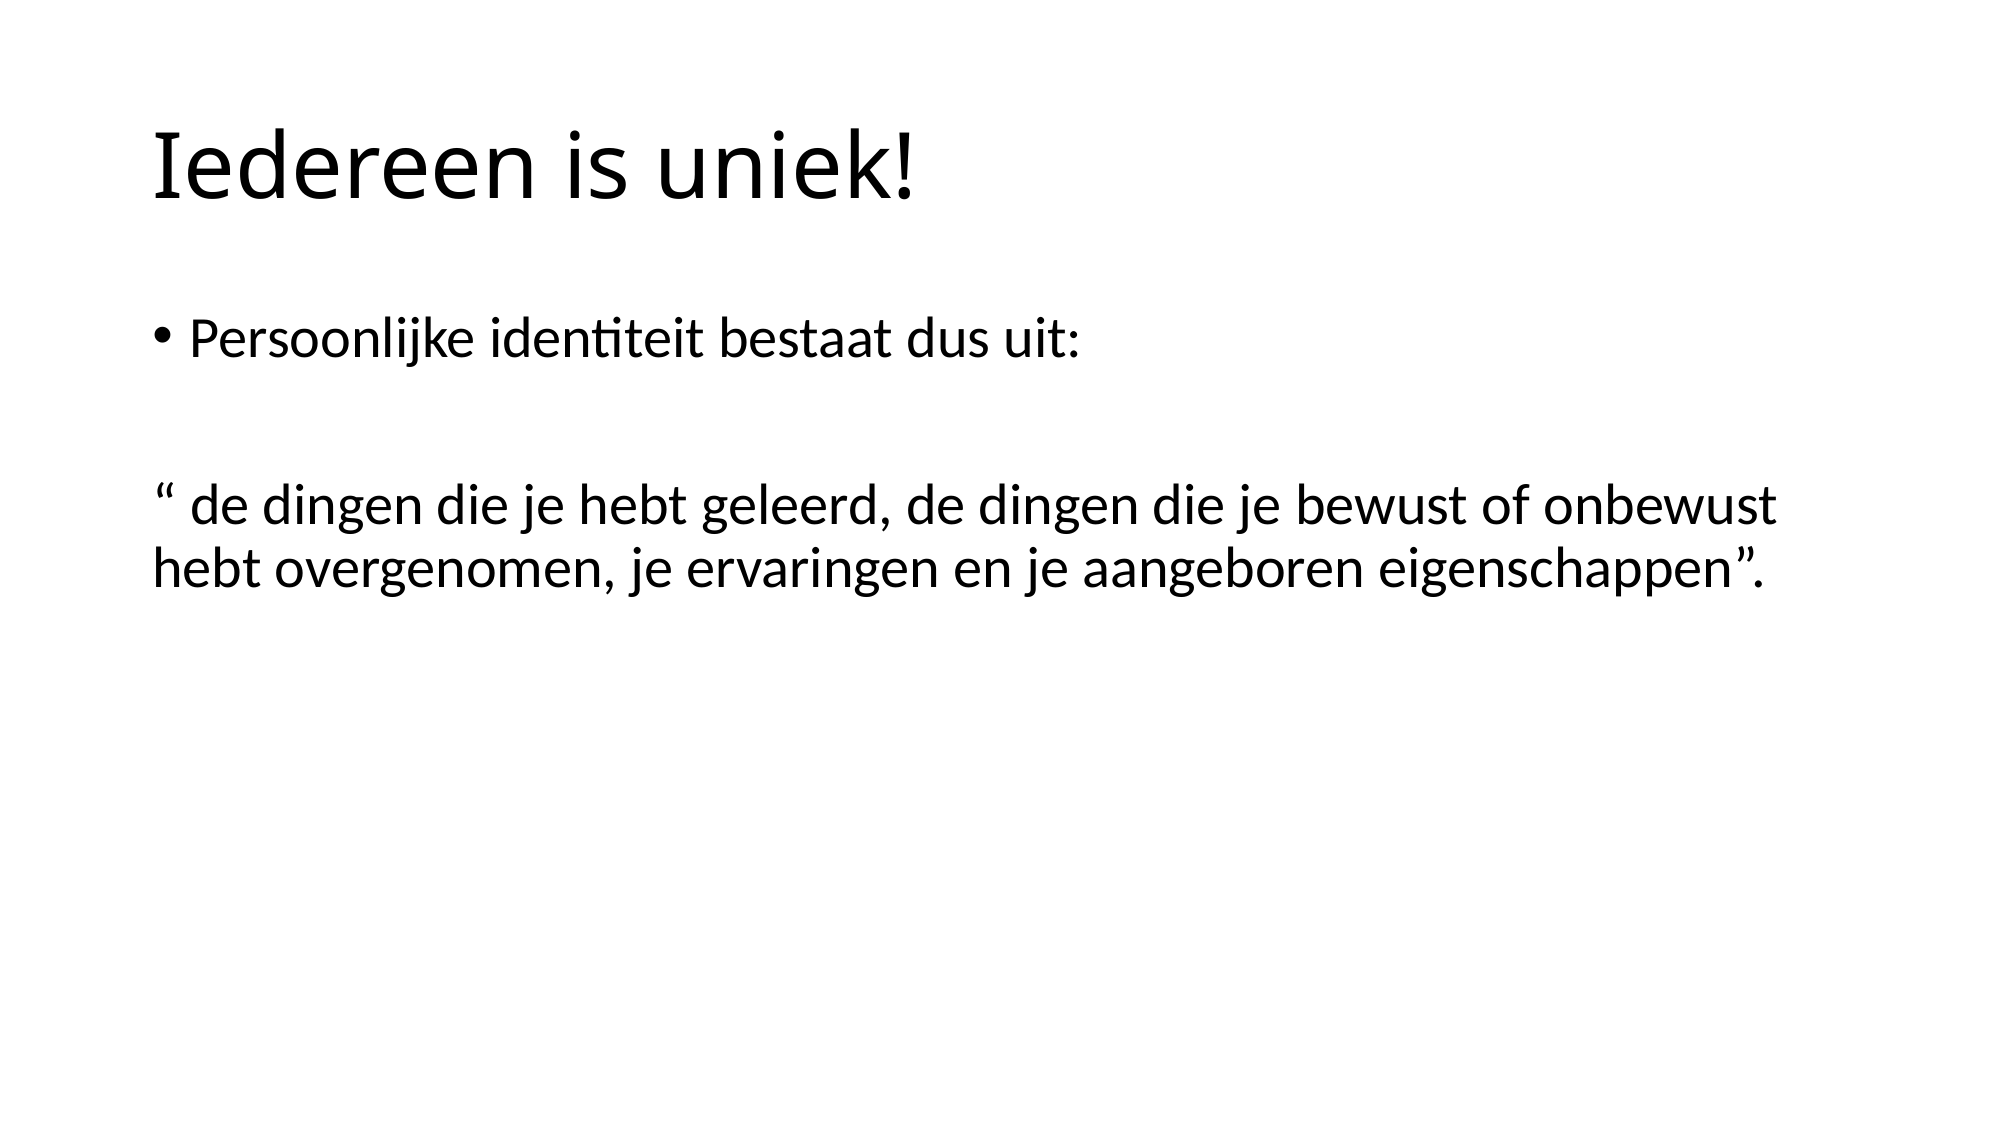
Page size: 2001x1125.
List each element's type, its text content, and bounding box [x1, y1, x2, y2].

title Iedereen is uniek! [137, 59, 1863, 278]
list Persoonlijke identiteit bestaat dus uit: “ de dingen die je hebt geleerd, de dingen die je bewust of onbewust hebt overgenomen, je ervaringen en je aangeboren eigenschappen”. [137, 299, 1863, 1014]
